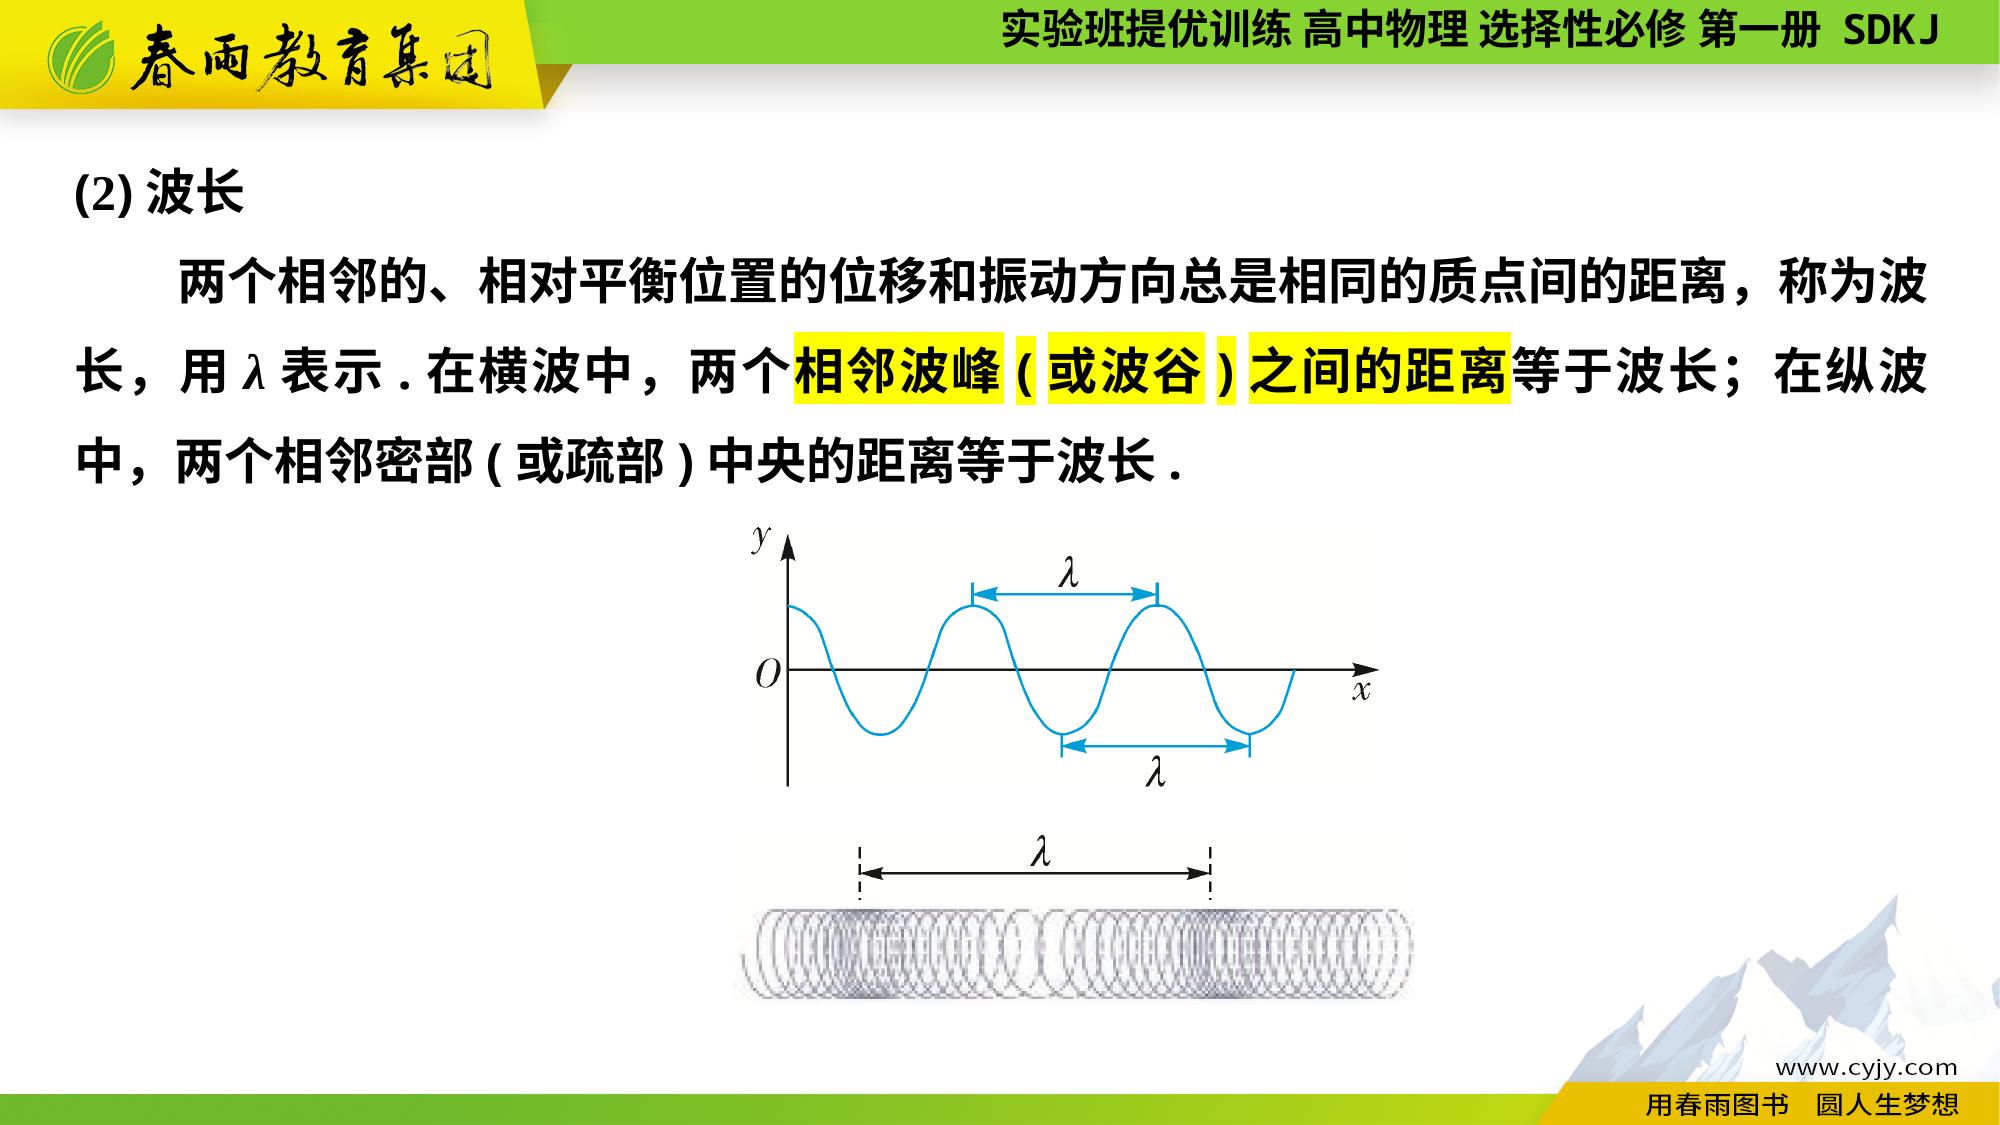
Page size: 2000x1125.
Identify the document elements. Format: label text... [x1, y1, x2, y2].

list (2)波长 两个相邻的、相对平衡位置的位移和振动方向总是相同的质点间的距离，称为波长，用λ表示.在横波中，两个相邻波峰(或波谷)之间的距离等于波长；在纵波中，两个相邻密部(或疏部)中央的距离等于波长. [59, 122, 1944, 502]
picture [0, 0, 2000, 1125]
